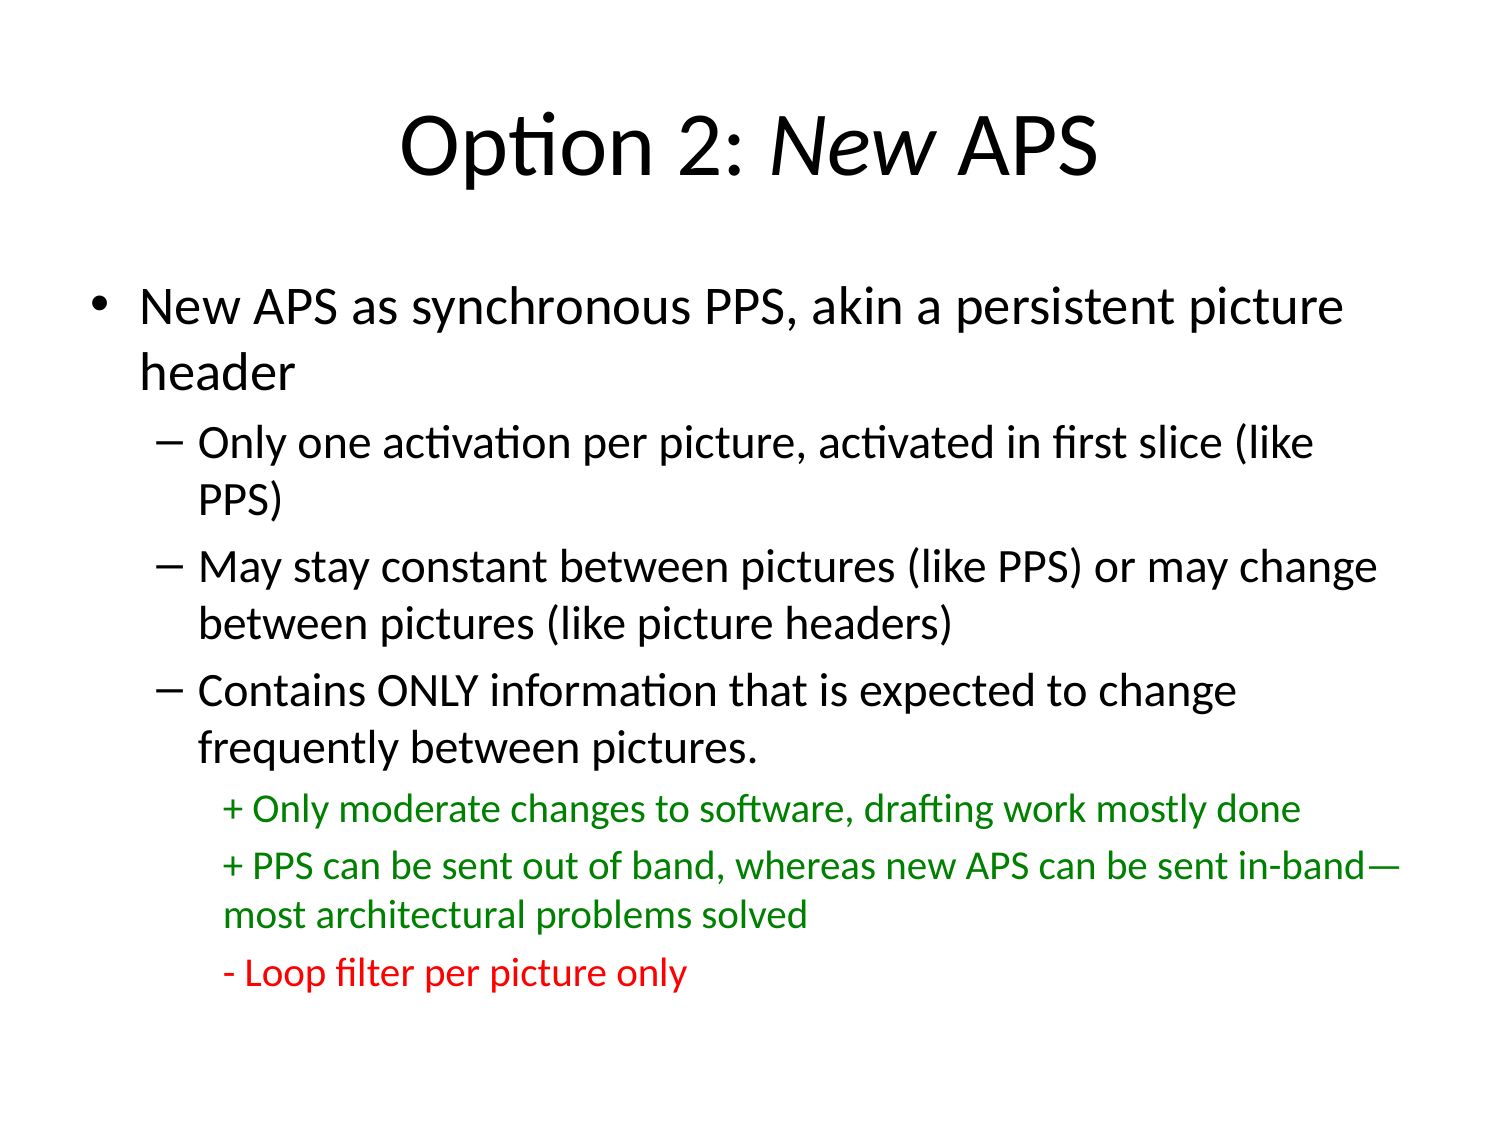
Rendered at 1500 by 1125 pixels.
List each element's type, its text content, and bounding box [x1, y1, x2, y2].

title Option 2: New APS [75, 45, 1425, 233]
list New APS as synchronous PPS, akin a persistent picture header Only one activation per picture, activated in first slice (like PPS) May stay constant between pictures (like PPS) or may change between pictures (like picture headers) Contains ONLY information that is expected to change frequently between pictures. + Only moderate changes to software, drafting work mostly done + PPS can be sent out of band, whereas new APS can be sent in-band—most architectural problems solved - Loop filter per picture only [75, 262, 1425, 1005]
